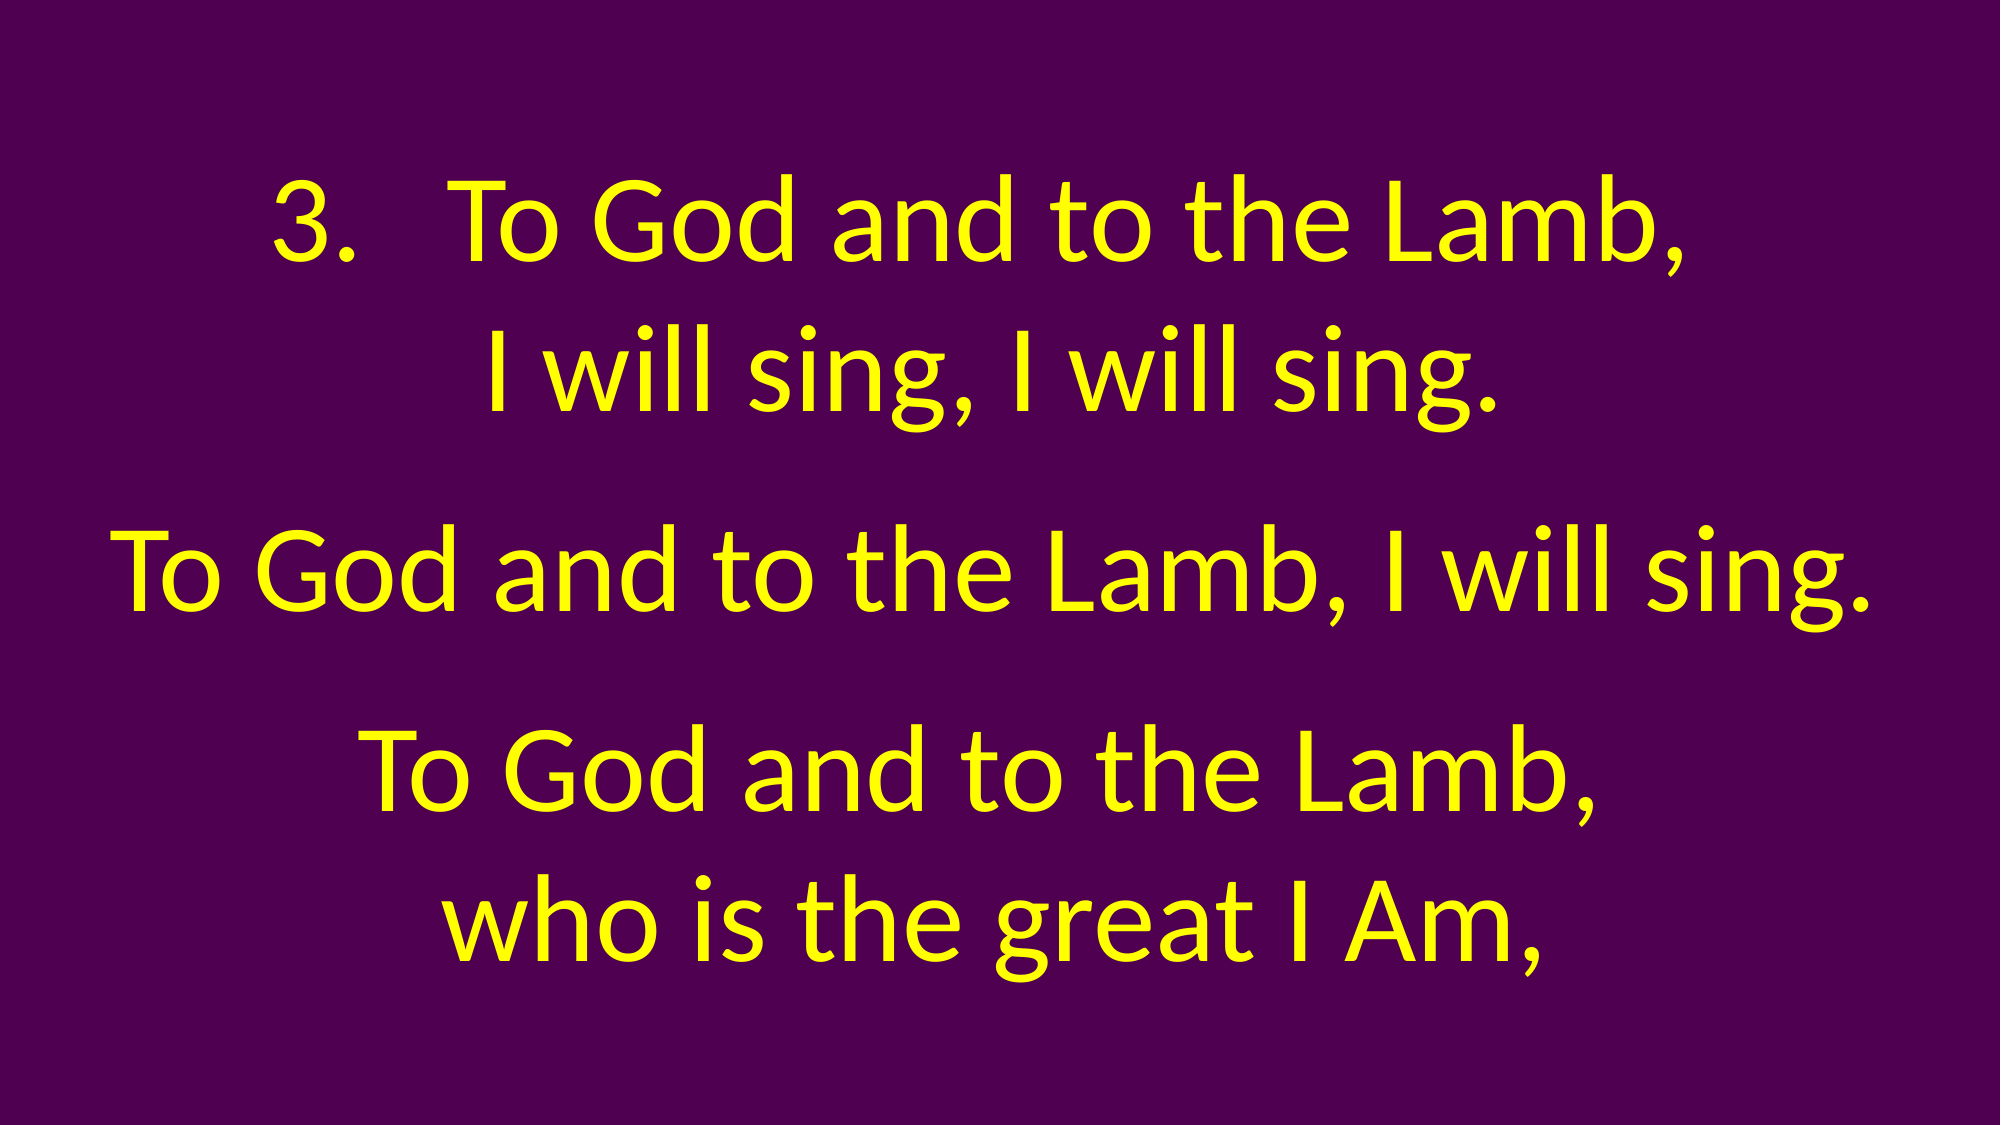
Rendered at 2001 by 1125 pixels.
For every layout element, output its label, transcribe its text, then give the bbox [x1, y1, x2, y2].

text_box 3. To God and to the Lamb, I will sing, I will sing. To God and to the Lamb, I will sing. To God and to the Lamb, who is the great I Am, [0, 129, 2000, 994]
